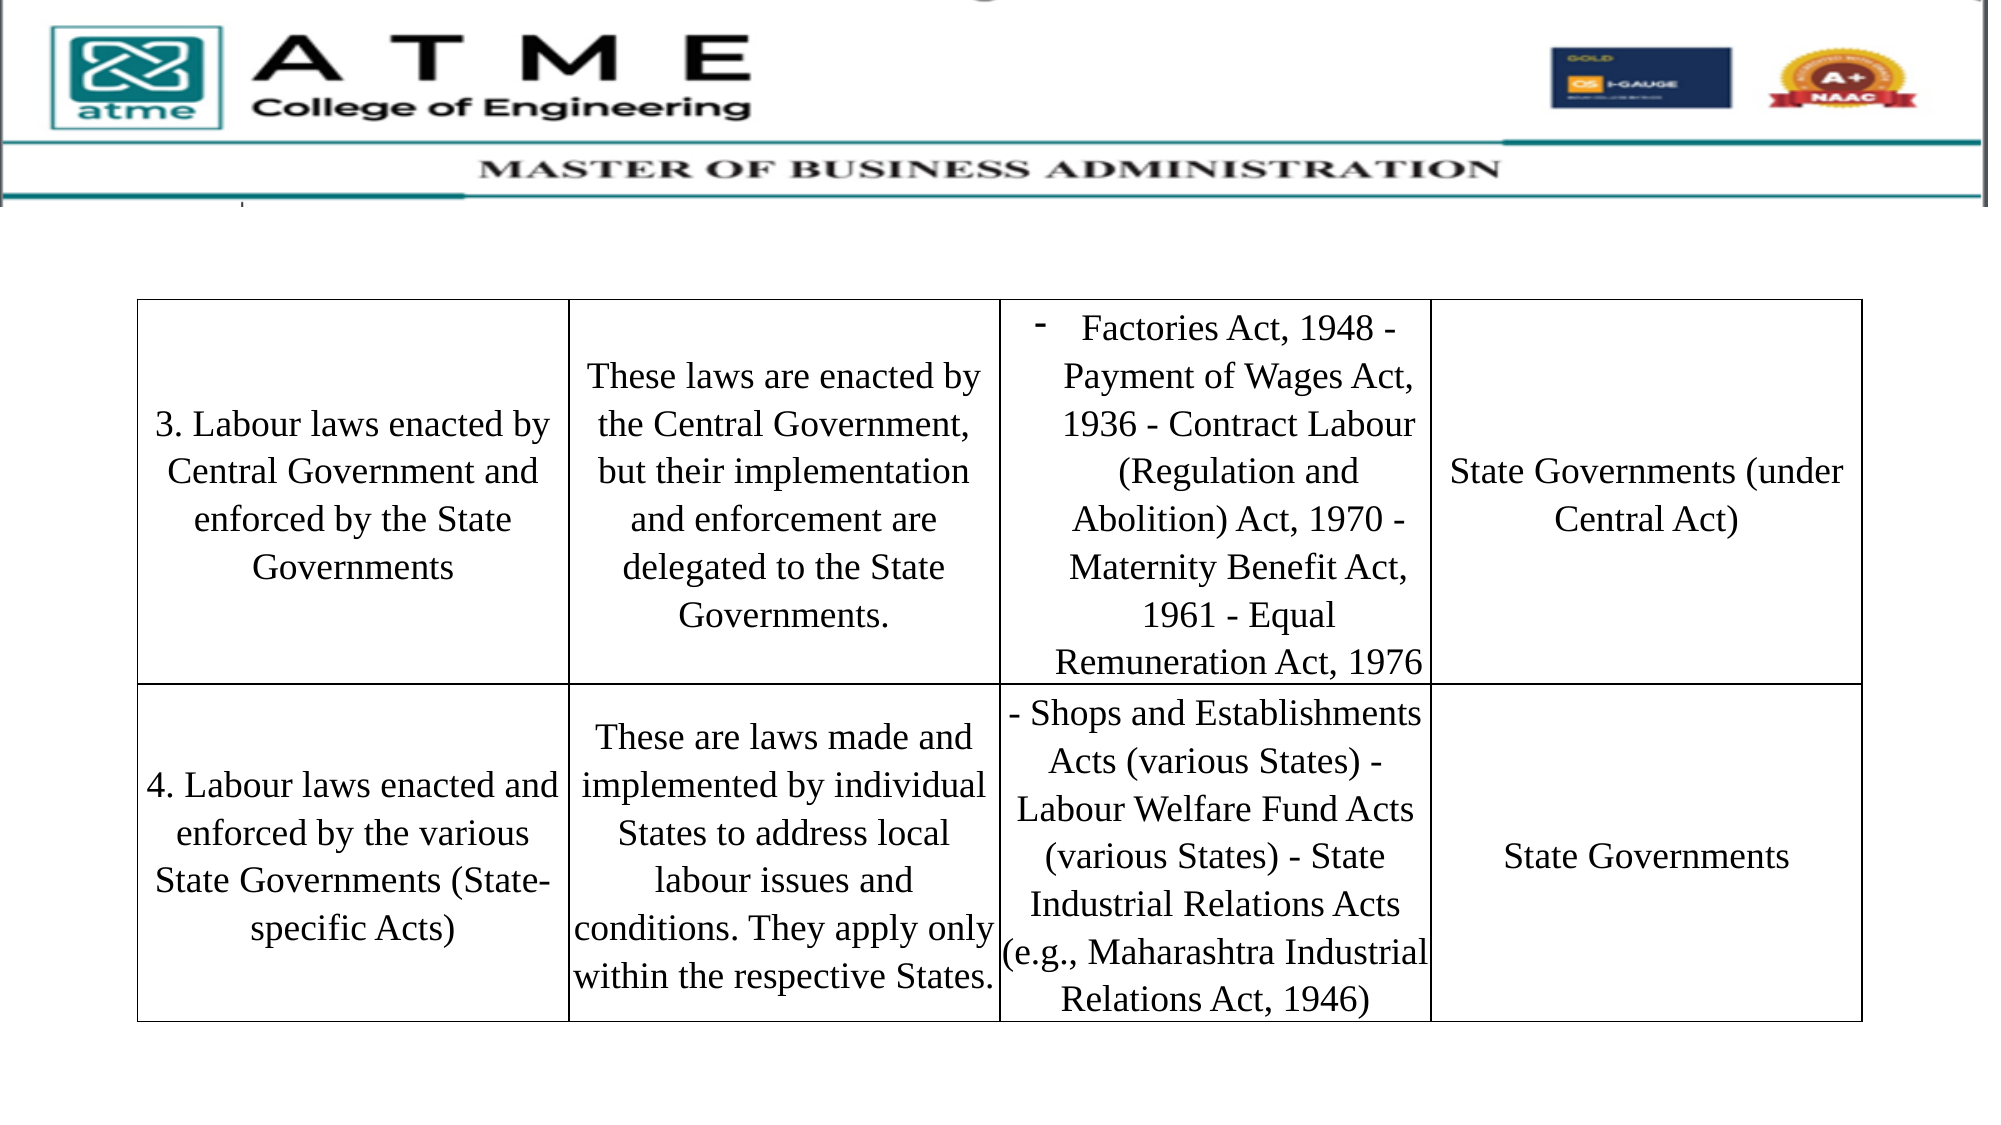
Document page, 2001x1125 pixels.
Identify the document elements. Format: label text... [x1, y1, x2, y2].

table_header 3. Labour laws enacted by Central Government and enforced by the State Governments [138, 300, 568, 683]
table_header State Governments (under Central Act) [1432, 300, 1861, 683]
table_cell State Governments [1432, 685, 1861, 1021]
table_header These laws are enacted by the Central Government, but their implementation and enforcement are delegated to the State Governments. [570, 300, 999, 683]
picture [0, 0, 1988, 207]
table_cell 4. Labour laws enacted and enforced by the various State Governments (State-specific Acts) [138, 685, 568, 1021]
table_header Factories Act, 1948 - Payment of Wages Act, 1936 - Contract Labour (Regulation and Abolition) Act, 1970 - Maternity Benefit Act, 1961 - Equal Remuneration Act, 1976 [1001, 300, 1430, 683]
table_cell These are laws made and implemented by individual States to address local labour issues and conditions. They apply only within the respective States. [570, 685, 999, 1021]
table_cell - Shops and Establishments Acts (various States) - Labour Welfare Fund Acts (various States) - State Industrial Relations Acts (e.g., Maharashtra Industrial Relations Act, 1946) [1001, 685, 1430, 1021]
